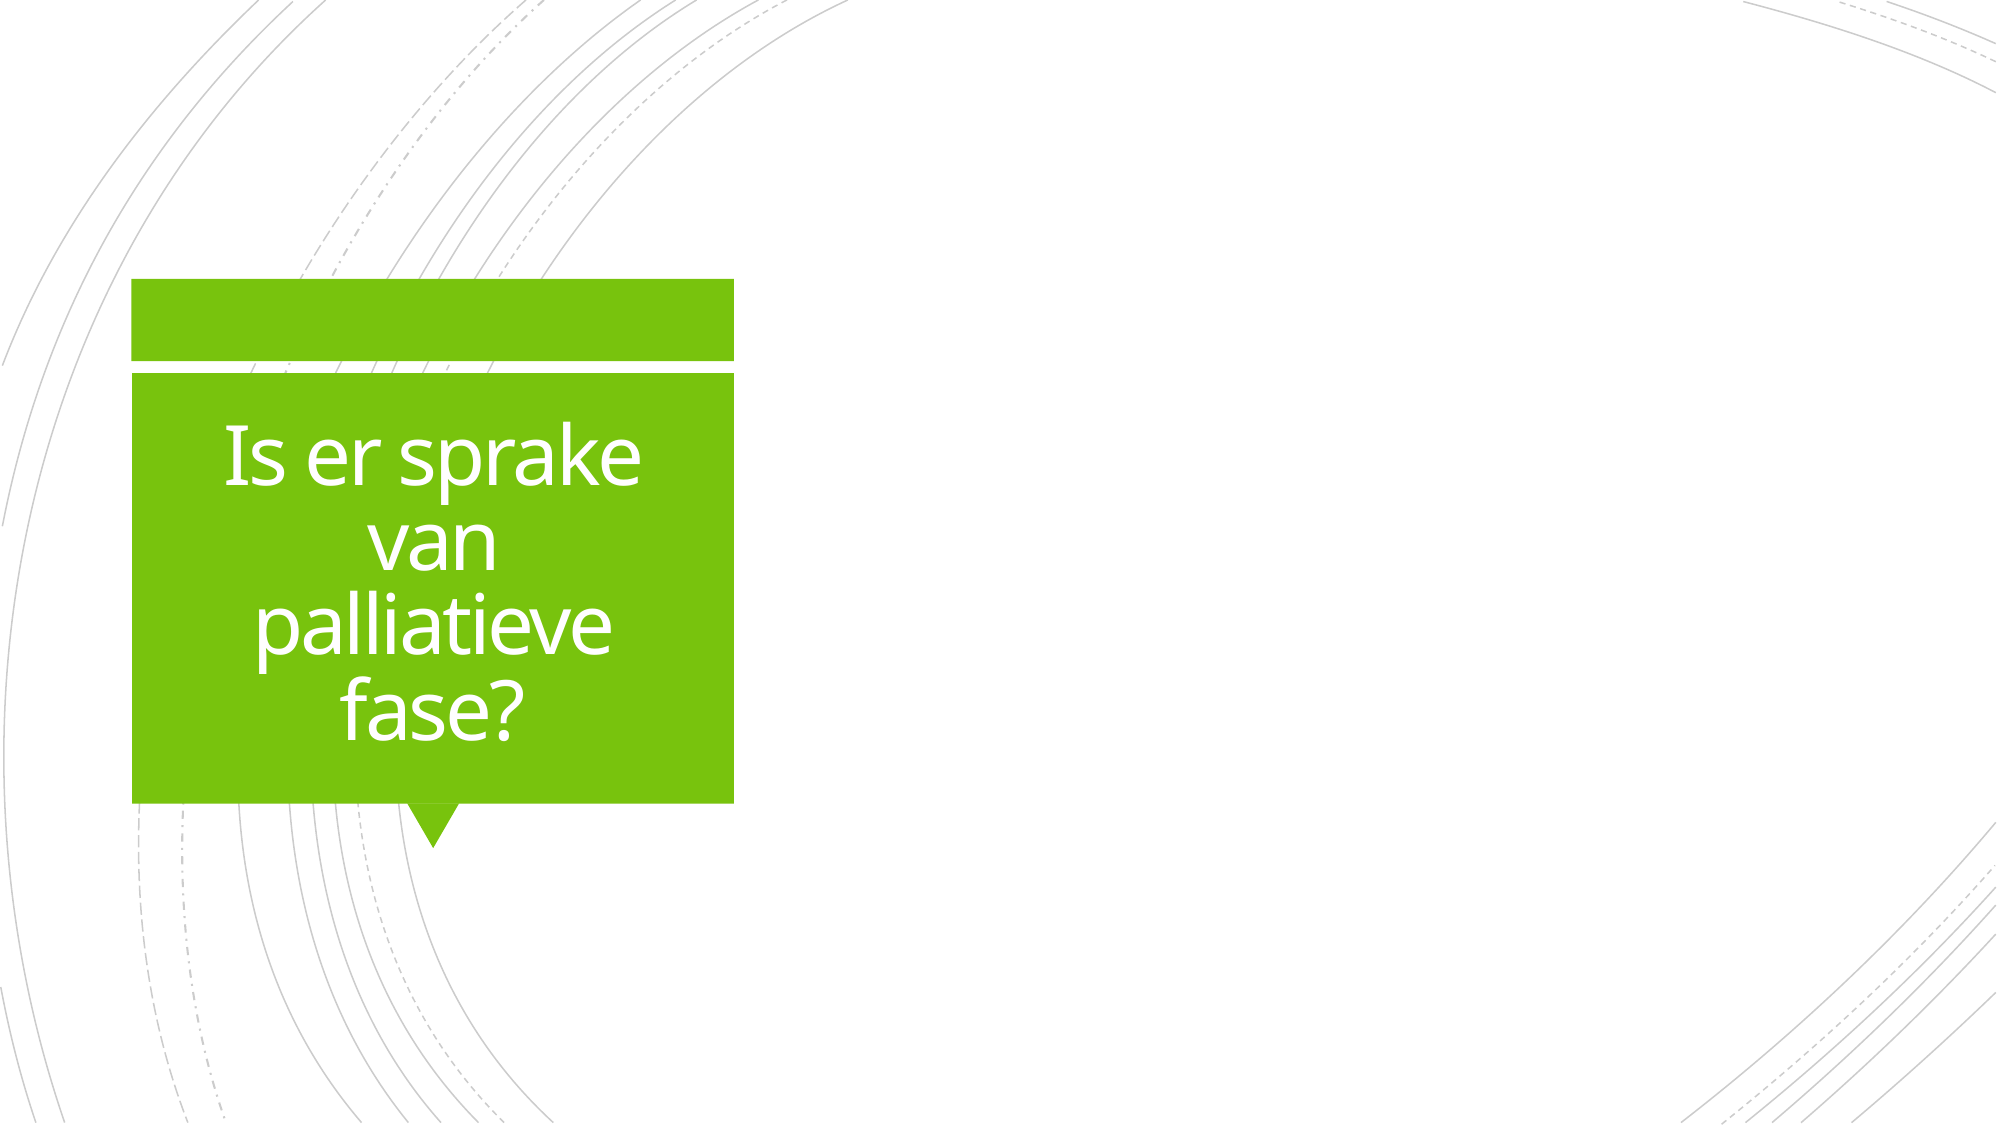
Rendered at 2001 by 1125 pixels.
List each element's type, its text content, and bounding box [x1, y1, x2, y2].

title Is er sprake van palliatieve fase? [145, 385, 720, 789]
